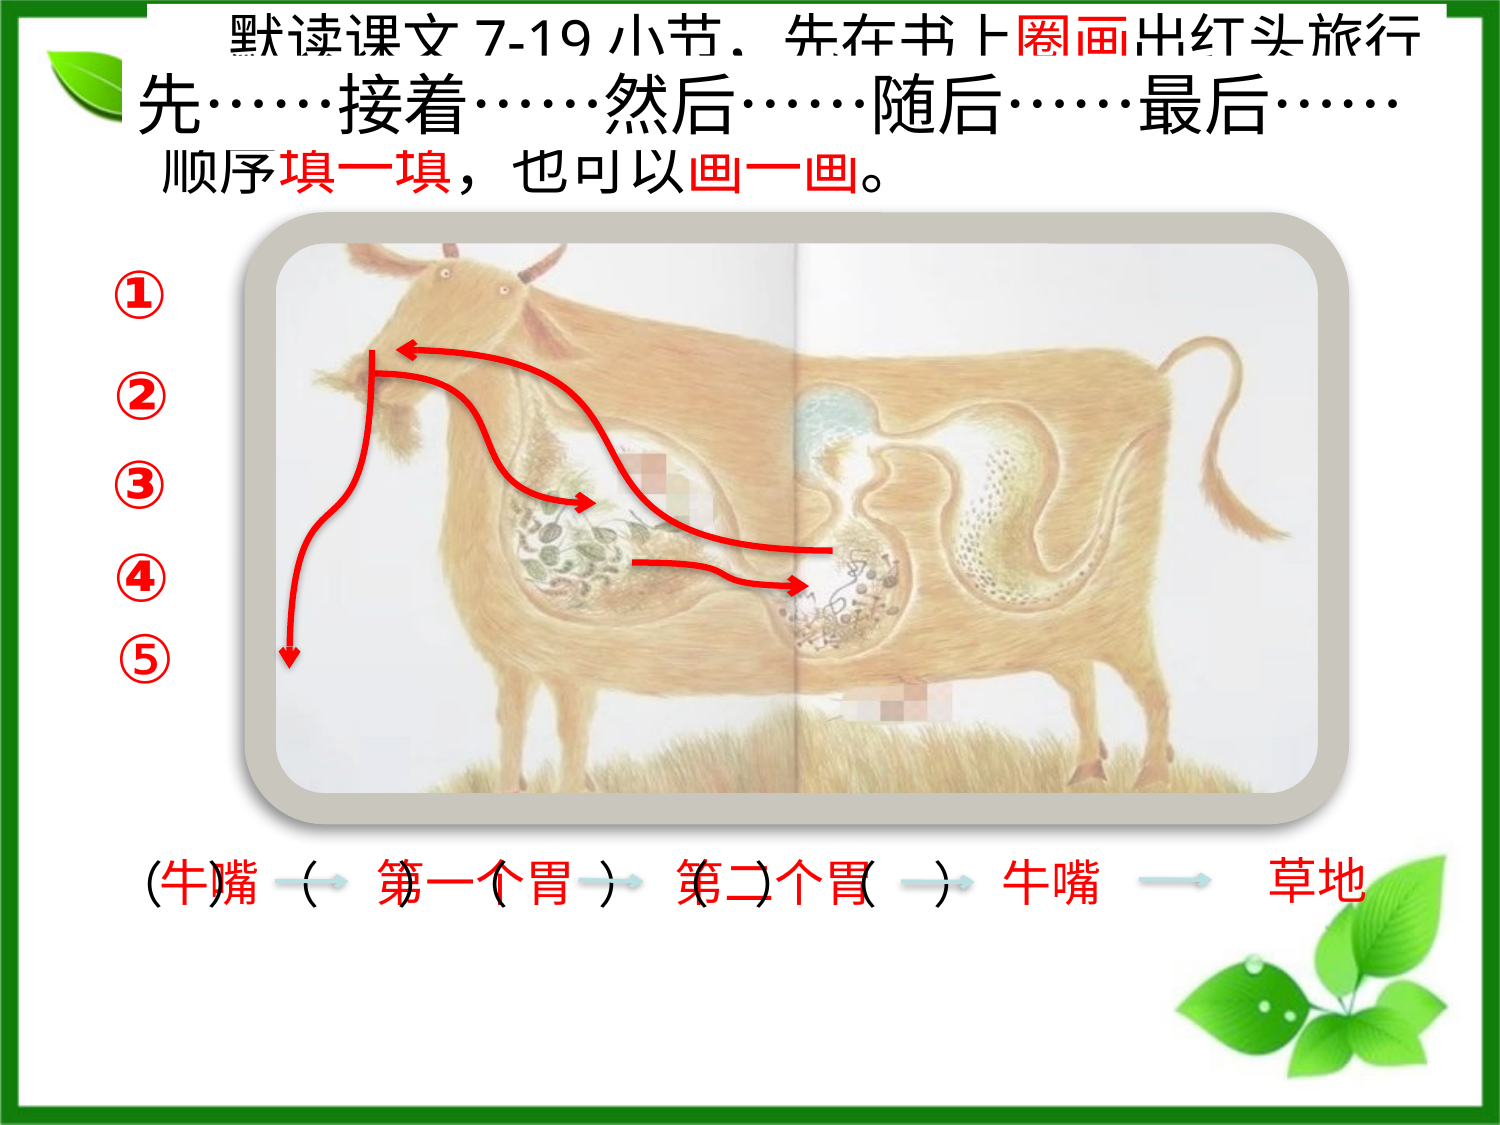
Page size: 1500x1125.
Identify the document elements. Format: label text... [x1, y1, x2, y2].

text_box ④ [99, 530, 254, 623]
text_box 默读课文7-19小节，先在书上圈画出红头旅行经过的地方，同桌两人合作在作业单的牛图上按顺序填一填，也可以画一画。 [147, 3, 1447, 209]
text_box ③ [96, 434, 211, 530]
text_box ② [99, 345, 213, 441]
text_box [98, 845, 1500, 922]
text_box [395, 349, 833, 551]
picture [0, 0, 1500, 1125]
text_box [170, 467, 491, 551]
text_box ⑤ [101, 609, 191, 705]
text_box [631, 562, 810, 587]
text_box 先……接着……然后……随后……最后…… [122, 55, 1439, 151]
text_box ① [96, 244, 211, 340]
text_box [371, 373, 390, 466]
